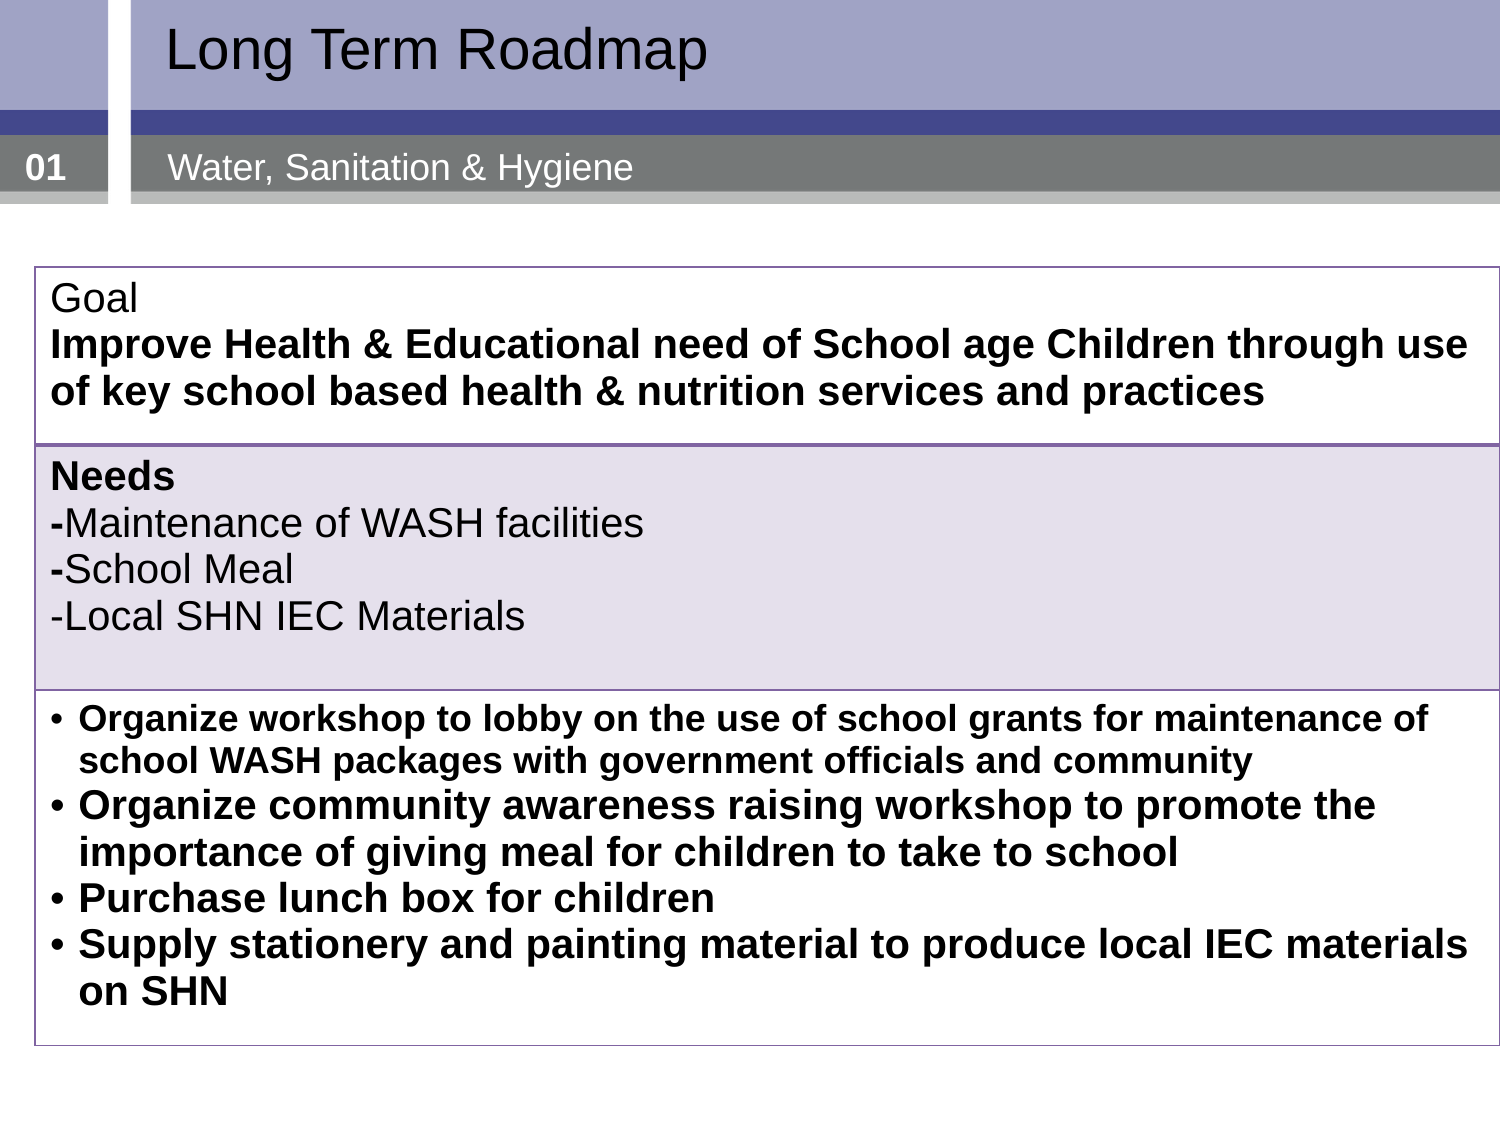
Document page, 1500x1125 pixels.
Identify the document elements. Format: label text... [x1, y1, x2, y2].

text_box Long Term Roadmap [150, 3, 1037, 89]
text_box [0, 0, 1500, 135]
text_box Water, Sanitation & Hygiene [152, 135, 975, 196]
table_cell Needs -Maintenance of WASH facilities -School Meal -Local SHN IEC Materials [36, 447, 1499, 689]
text_box 01 [2, 135, 89, 196]
text_box [0, 135, 1500, 204]
table_cell Organize workshop to lobby on the use of school grants for maintenance of school WASH packages with government officials and community Organize community awareness raising workshop to promote the importance of giving meal for children to take to school Purchase lunch box for children Supply stationery and painting material to produce local IEC materials on SHN [36, 691, 1499, 1045]
table_header Goal Improve Health & Educational need of School age Children through use of key school based health & nutrition services and practices [36, 268, 1499, 443]
